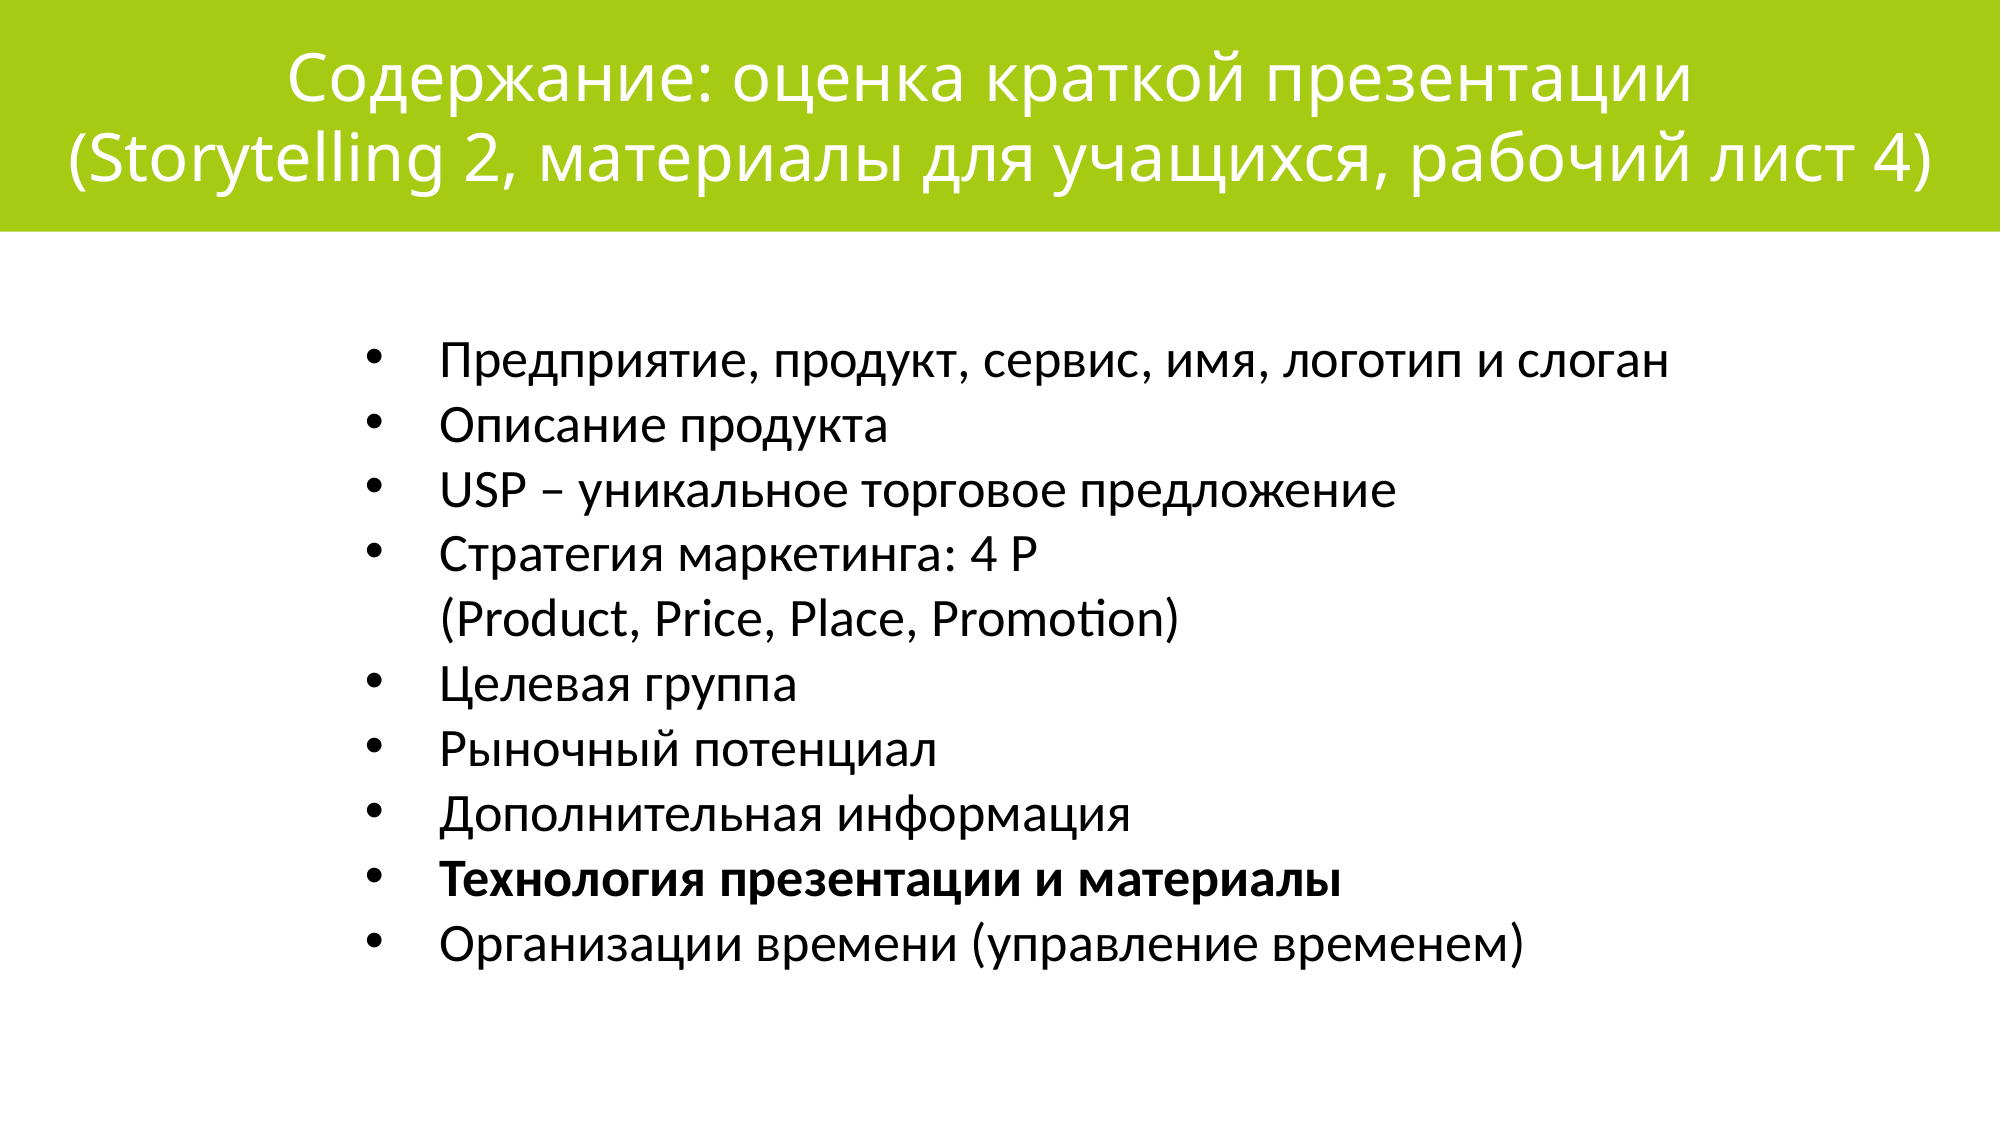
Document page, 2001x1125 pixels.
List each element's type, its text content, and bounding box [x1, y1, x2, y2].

text_box [289, 233, 1719, 1107]
text_box Содержание: оценка краткой презентации (Storytelling 2, материалы для учащихся, рабочий лист 4) [0, 0, 2000, 233]
text_box Предприятие, продукт, сервис, имя, логотип и слоган Описание продукта USP – уникальное торговое предложение Стратегия маркетинга: 4 Р (Product, Price, Place, Promotion) Целевая группа Рыночный потенциал Дополнительная информация Технология презентации и материалы Организации времени (управление временем) [349, 225, 1700, 1071]
